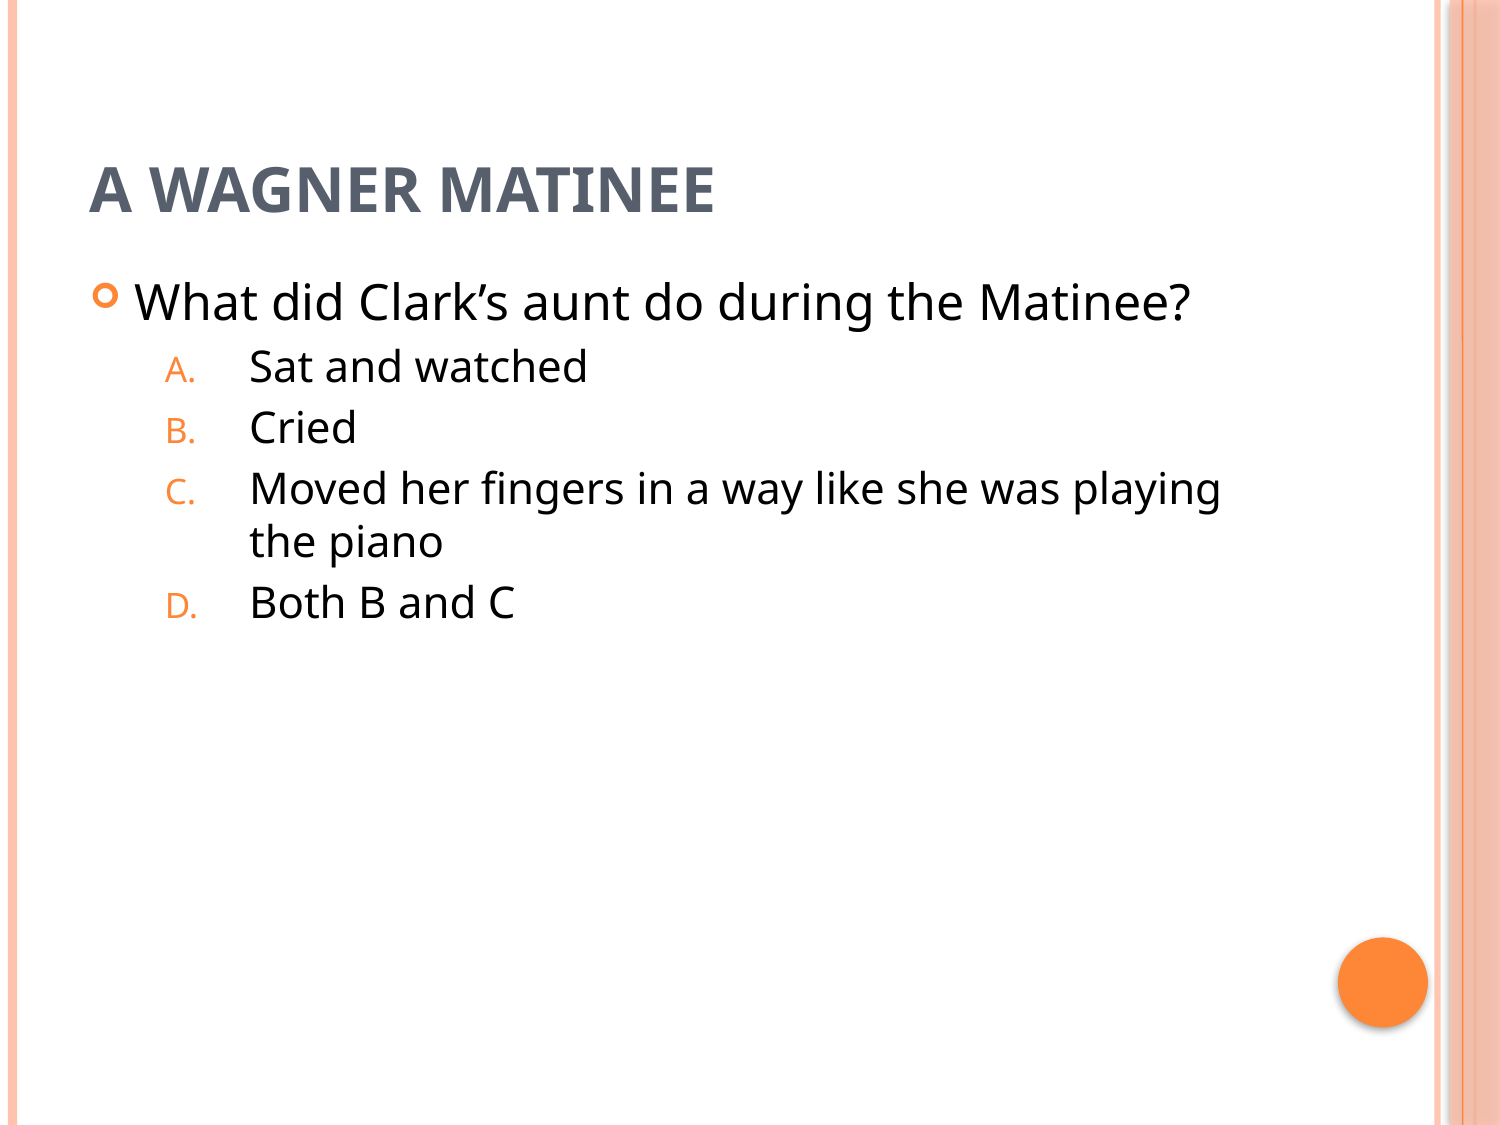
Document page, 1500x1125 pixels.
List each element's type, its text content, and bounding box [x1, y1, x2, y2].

list What did Clark’s aunt do during the Matinee? Sat and watched Cried Moved her fingers in a way like she was playing the piano Both B and C [75, 262, 1300, 1062]
title A Wagner Matinee [75, 45, 1300, 233]
